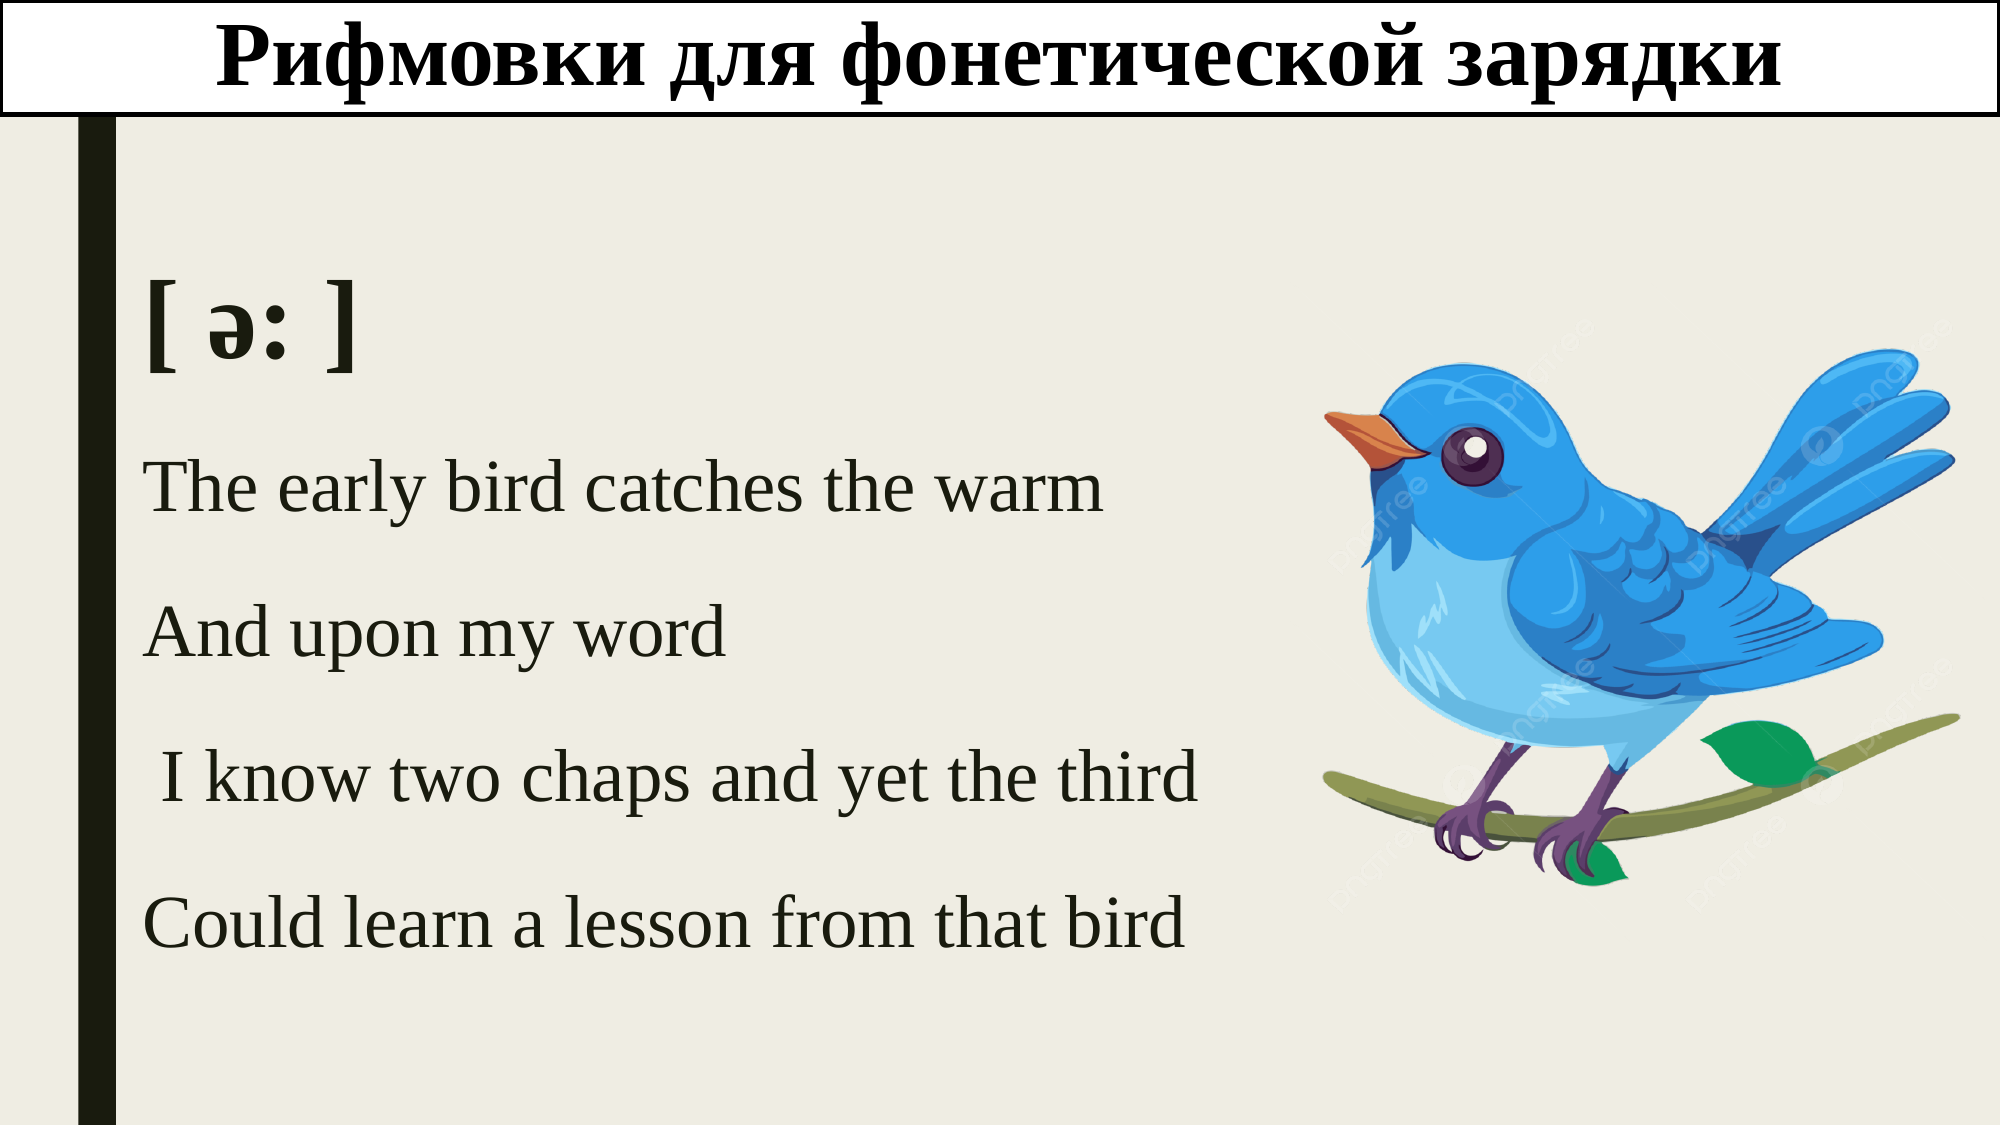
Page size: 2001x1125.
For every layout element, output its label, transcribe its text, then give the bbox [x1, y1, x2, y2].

title Рифмовки для фонетической зарядки [0, 0, 2000, 117]
list [ ə: ] The early bird catches the warm And upon my word I know two chaps and yet the third Could learn a lesson from that bird [127, 218, 2000, 1013]
picture [1285, 276, 2000, 954]
